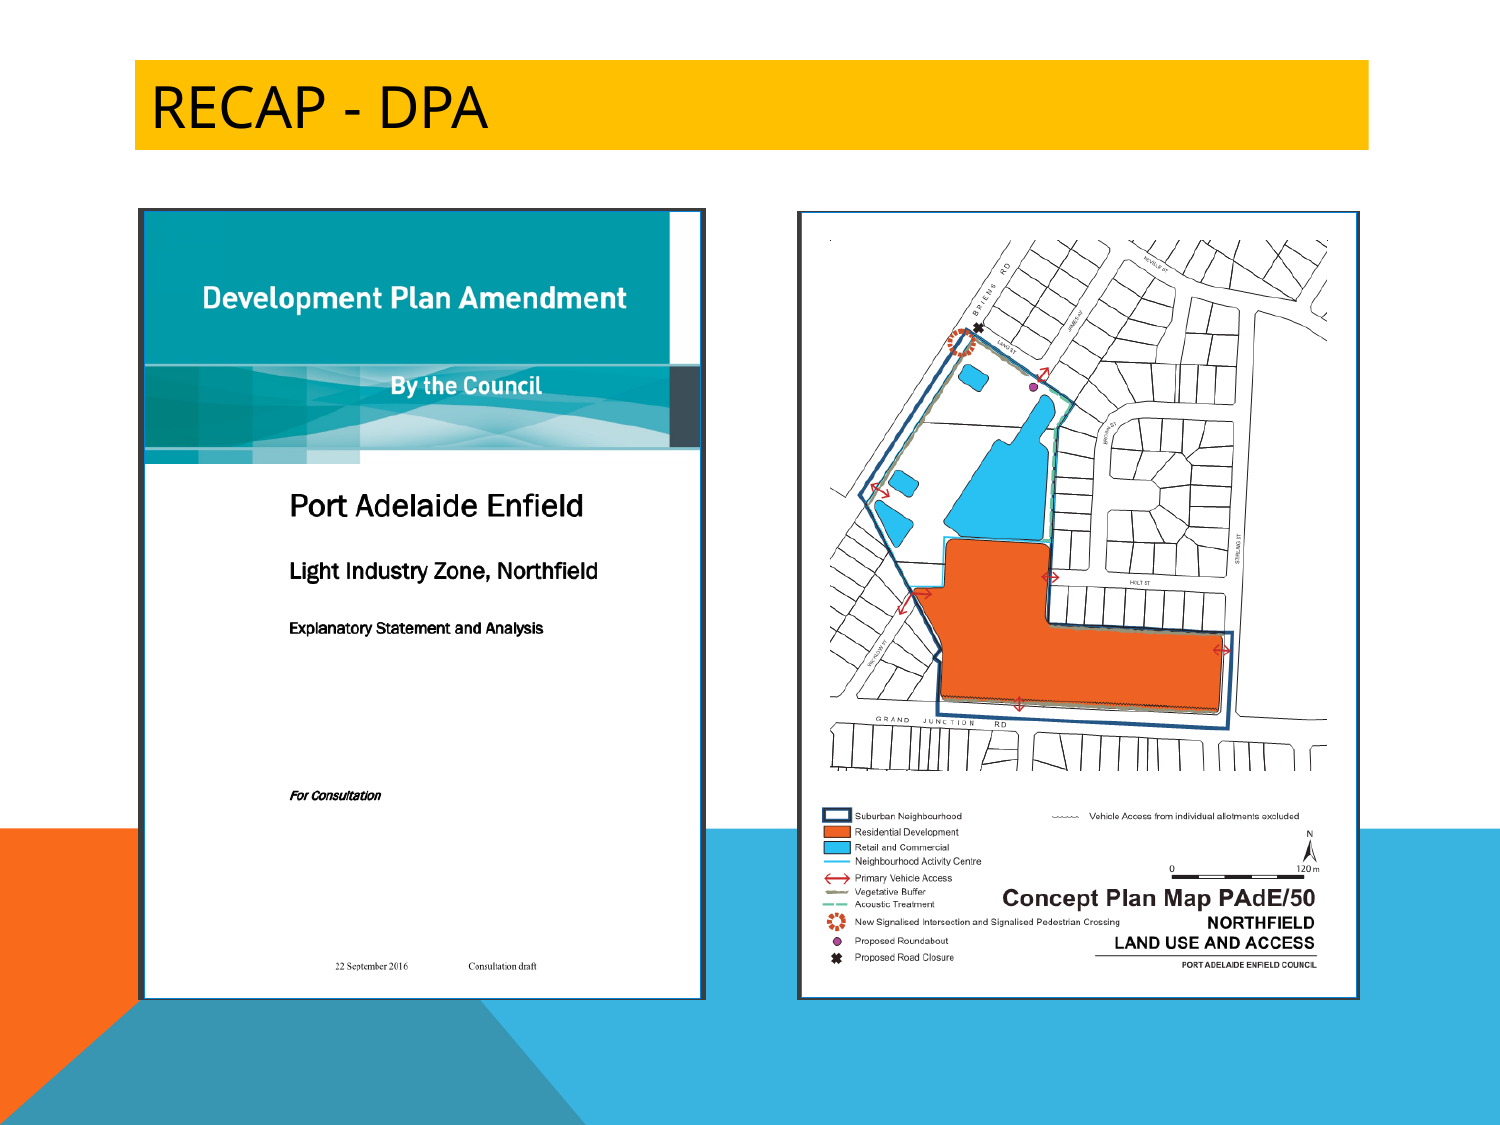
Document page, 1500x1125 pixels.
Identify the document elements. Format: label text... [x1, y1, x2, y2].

title Recap - DPA [135, 60, 1369, 150]
picture [137, 207, 706, 1000]
picture [796, 211, 1360, 1000]
